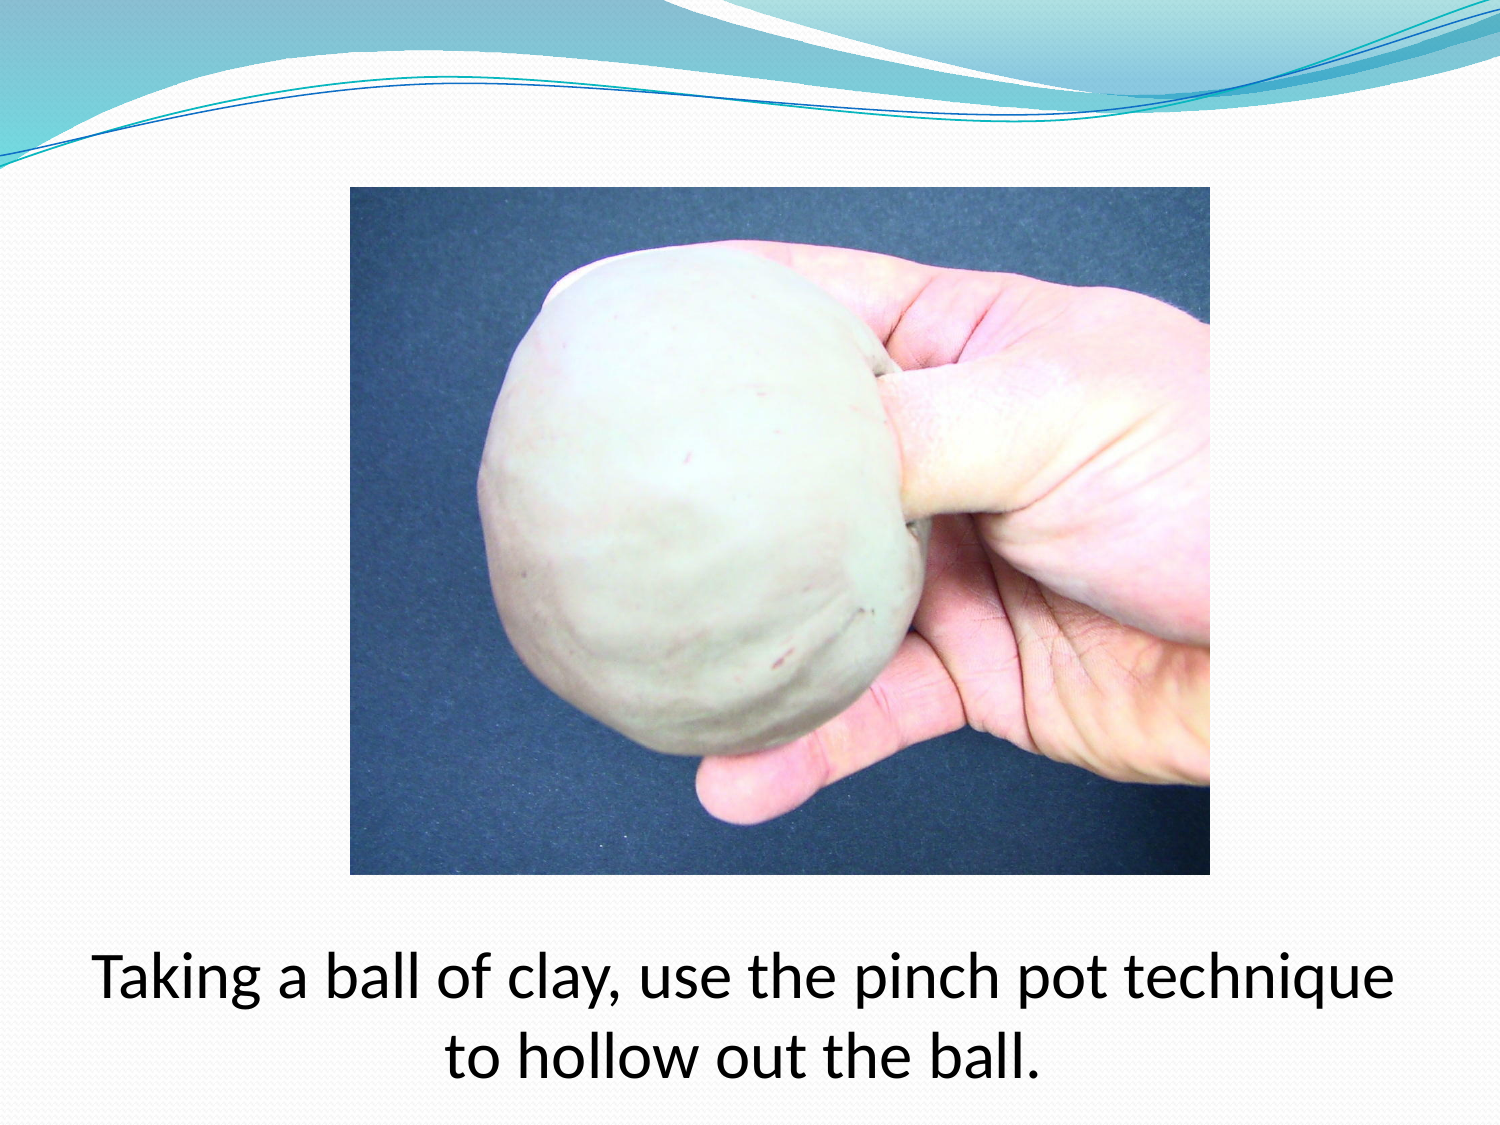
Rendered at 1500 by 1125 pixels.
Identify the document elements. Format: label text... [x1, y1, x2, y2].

picture [349, 187, 1210, 876]
text_box Taking a ball of clay, use the pinch pot technique to hollow out the ball. [50, 924, 1438, 1100]
